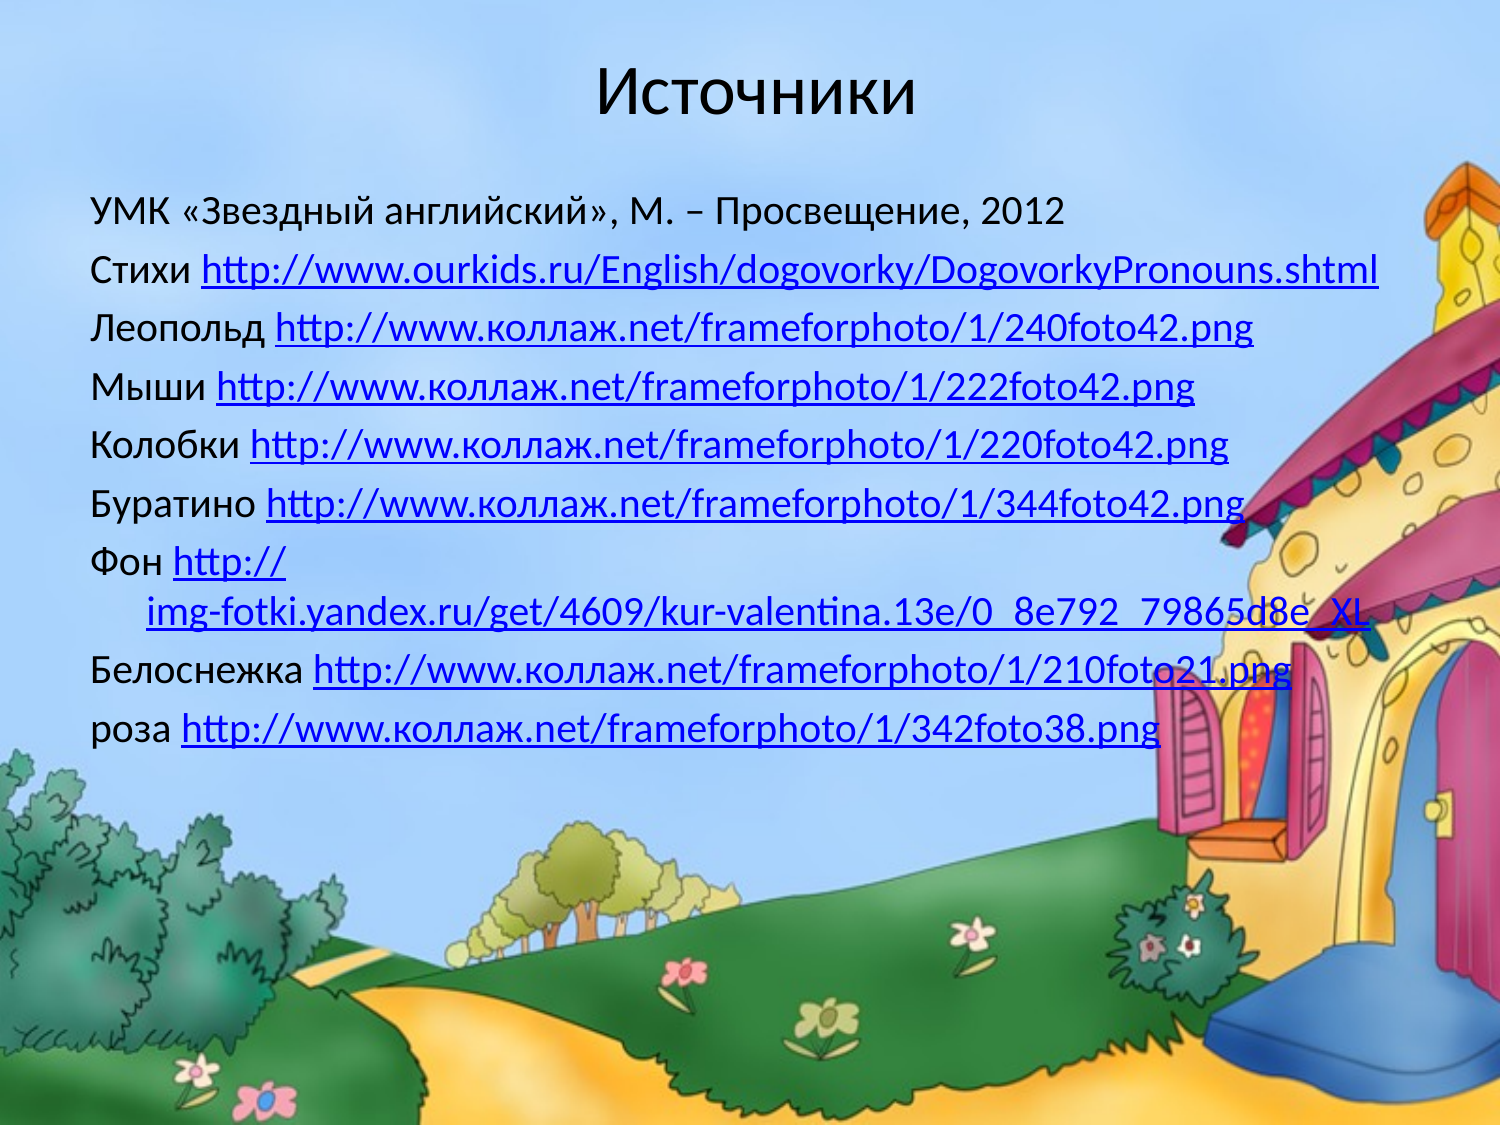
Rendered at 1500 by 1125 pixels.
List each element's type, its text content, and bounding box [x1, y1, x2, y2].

title Источники [82, 35, 1432, 223]
list УМК «Звездный английский», М. – Просвещение, 2012 Стихи http://www.ourkids.ru/English/dogovorky/DogovorkyPronouns.shtml Леопольд http://www.коллаж.net/frameforphoto/1/240foto42.png Мыши http://www.коллаж.net/frameforphoto/1/222foto42.png Колобки http://www.коллаж.net/frameforphoto/1/220foto42.png Буратино http://www.коллаж.net/frameforphoto/1/344foto42.png Фон http://img-fotki.yandex.ru/get/4609/kur-valentina.13e/0_8e792_79865d8e_XL Белоснежка http://www.коллаж.net/frameforphoto/1/210foto21.png роза http://www.коллаж.net/frameforphoto/1/342foto38.png [75, 175, 1425, 1005]
picture [0, 0, 1500, 1125]
